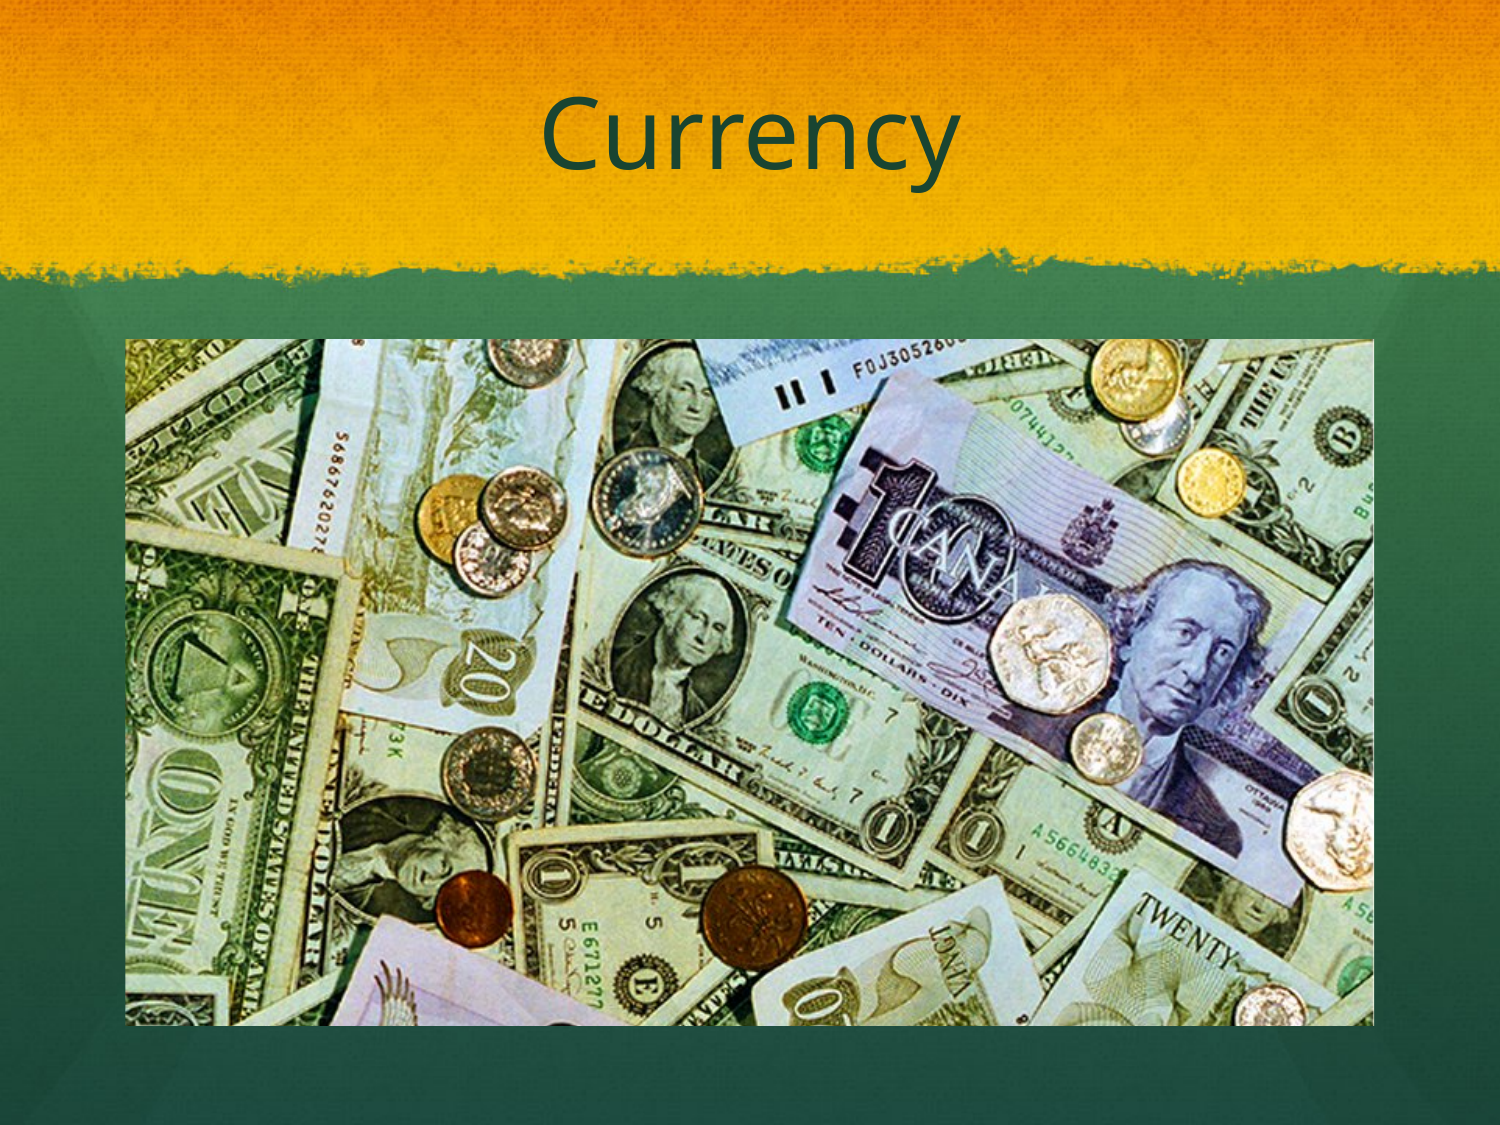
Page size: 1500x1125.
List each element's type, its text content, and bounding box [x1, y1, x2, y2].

title Currency [125, 13, 1375, 246]
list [124, 339, 1375, 1027]
picture [0, 0, 1500, 1125]
